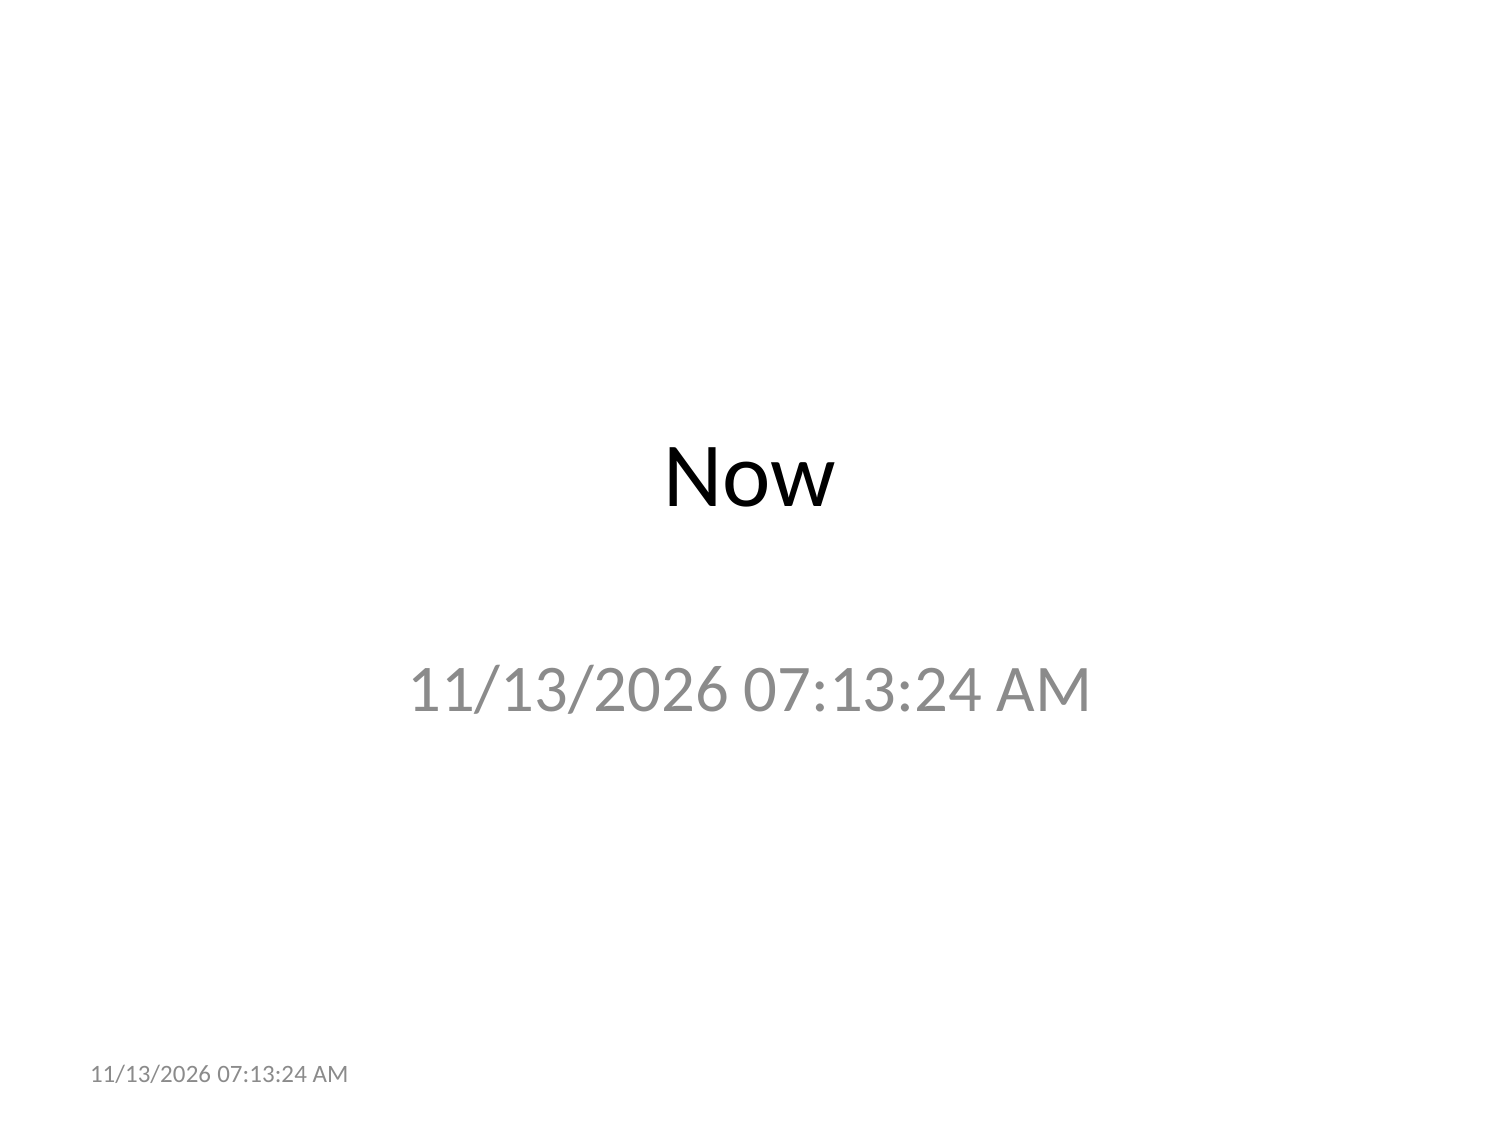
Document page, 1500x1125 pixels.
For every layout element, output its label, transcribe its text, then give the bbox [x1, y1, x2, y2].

title Now [112, 349, 1388, 591]
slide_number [75, 1042, 425, 1103]
subtitle 2011-12-19 10:20:04 AM [225, 637, 1275, 925]
